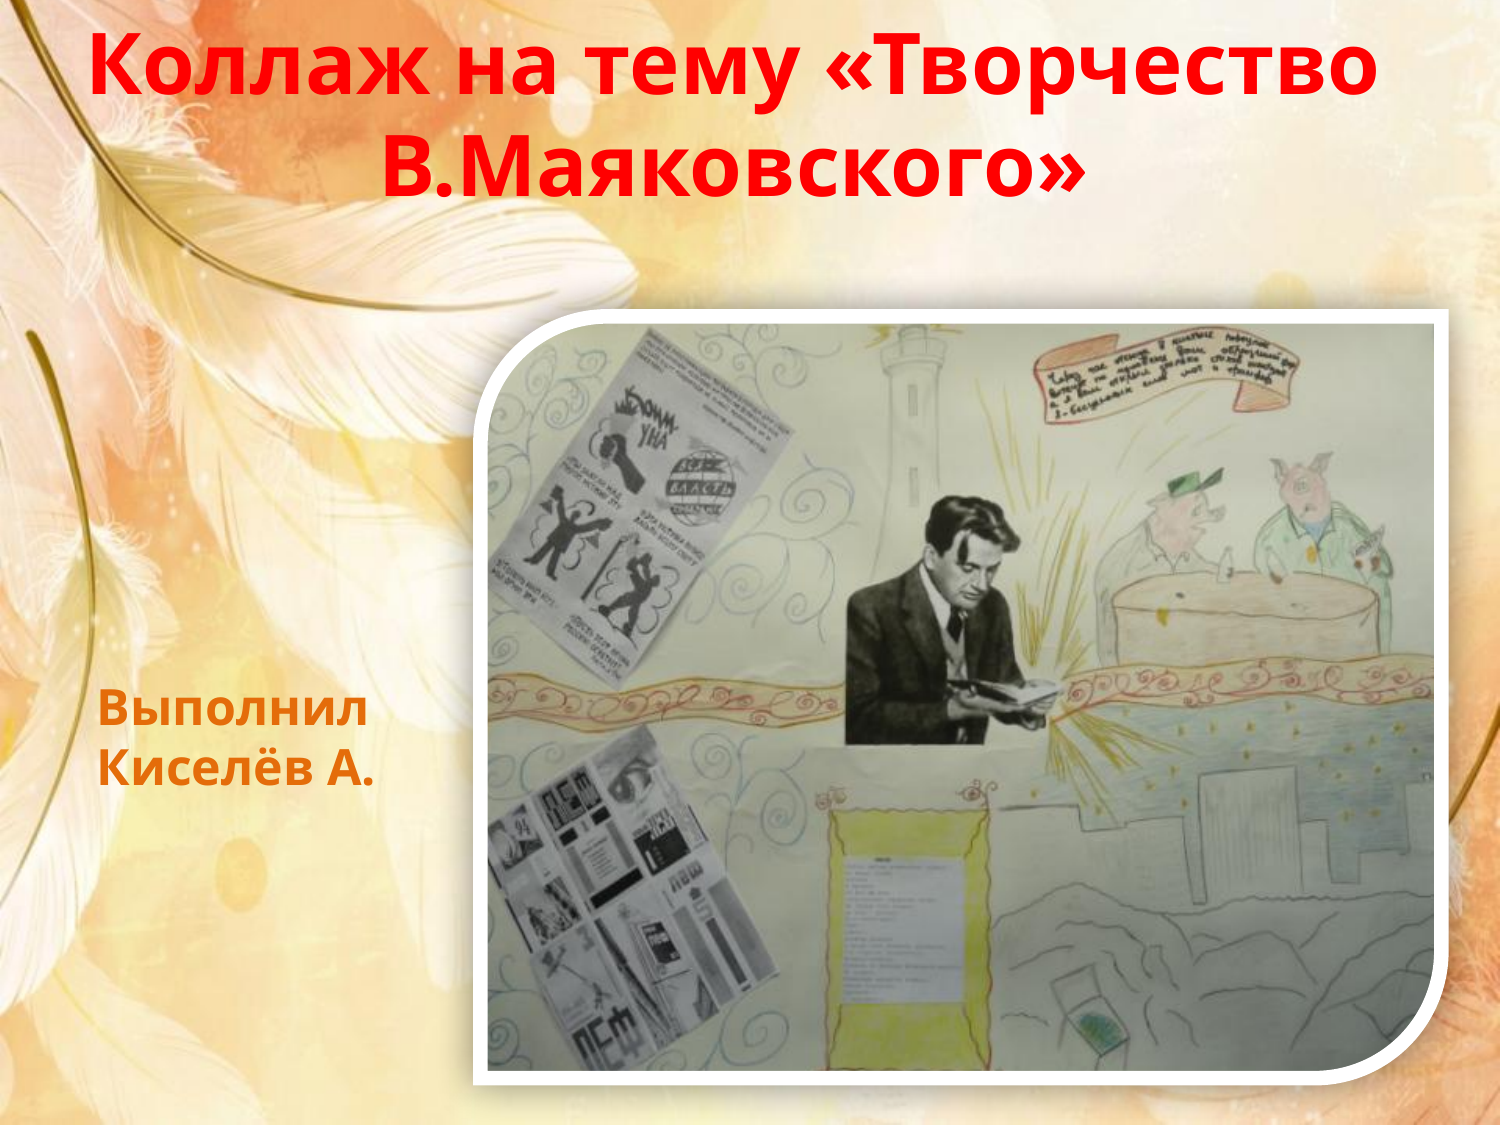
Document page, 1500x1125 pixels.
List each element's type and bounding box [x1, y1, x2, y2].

picture [0, 0, 1500, 1125]
list [480, 316, 1442, 1079]
